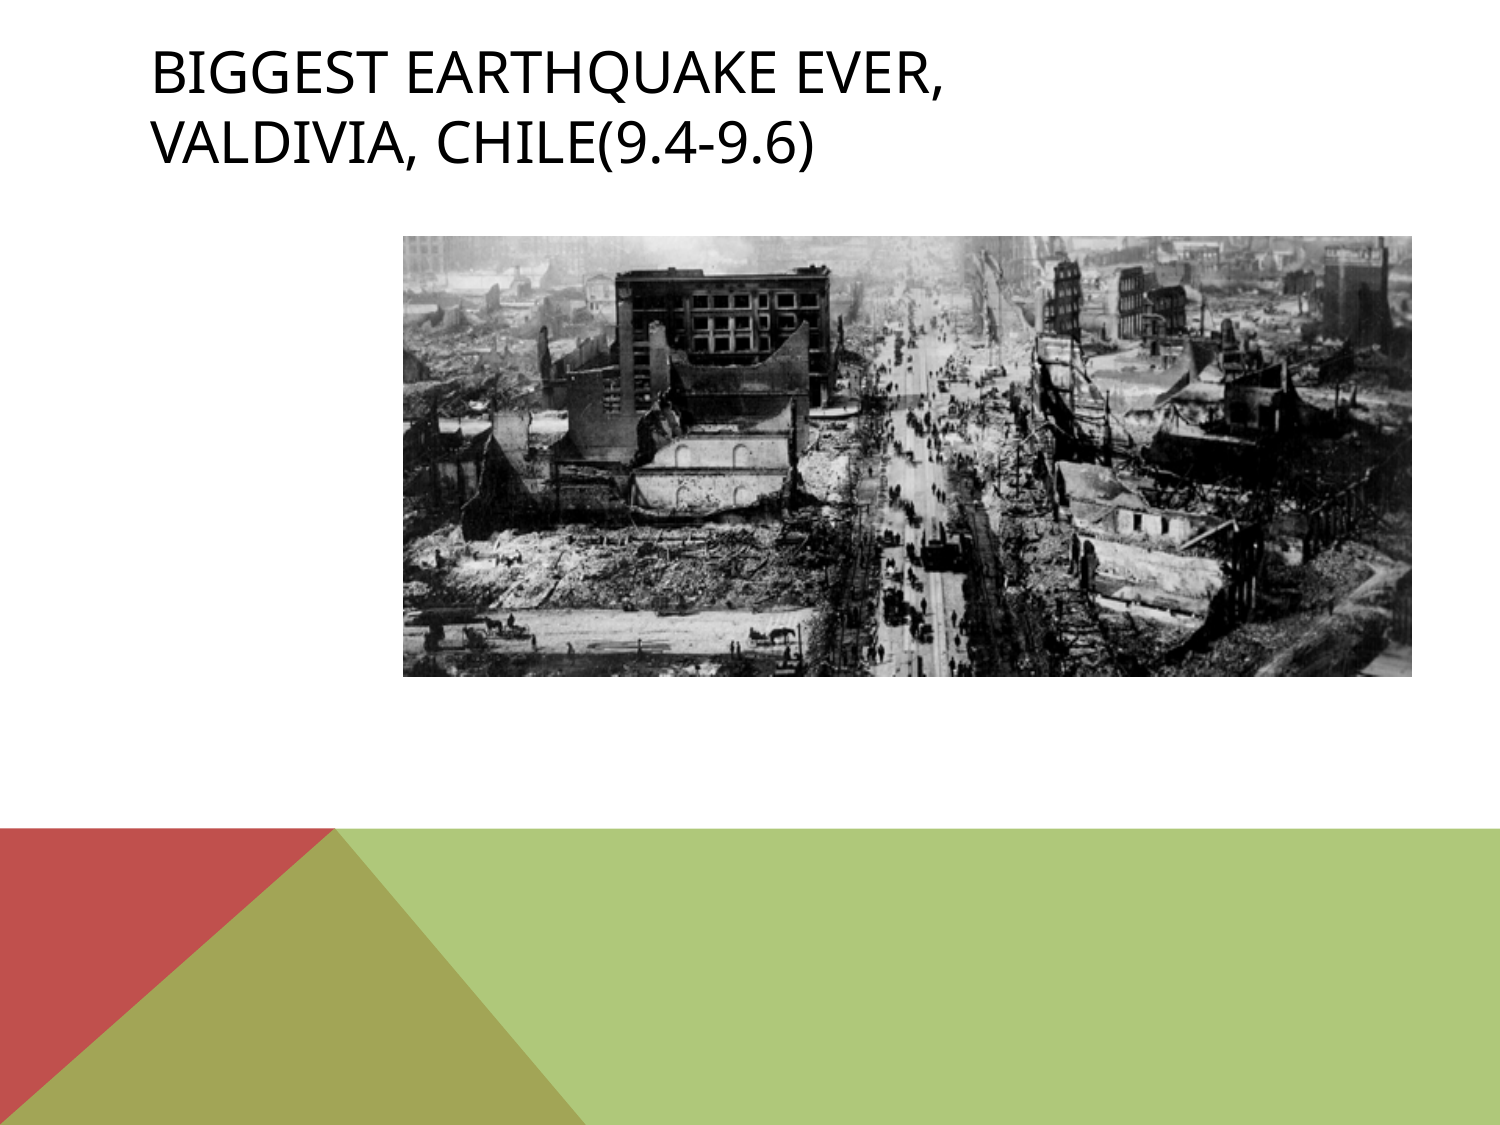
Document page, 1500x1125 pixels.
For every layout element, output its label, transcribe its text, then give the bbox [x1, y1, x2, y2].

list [403, 236, 1412, 677]
title Biggest earthquake ever, Valdivia, Chile(9.4-9.6) [135, 60, 1369, 150]
